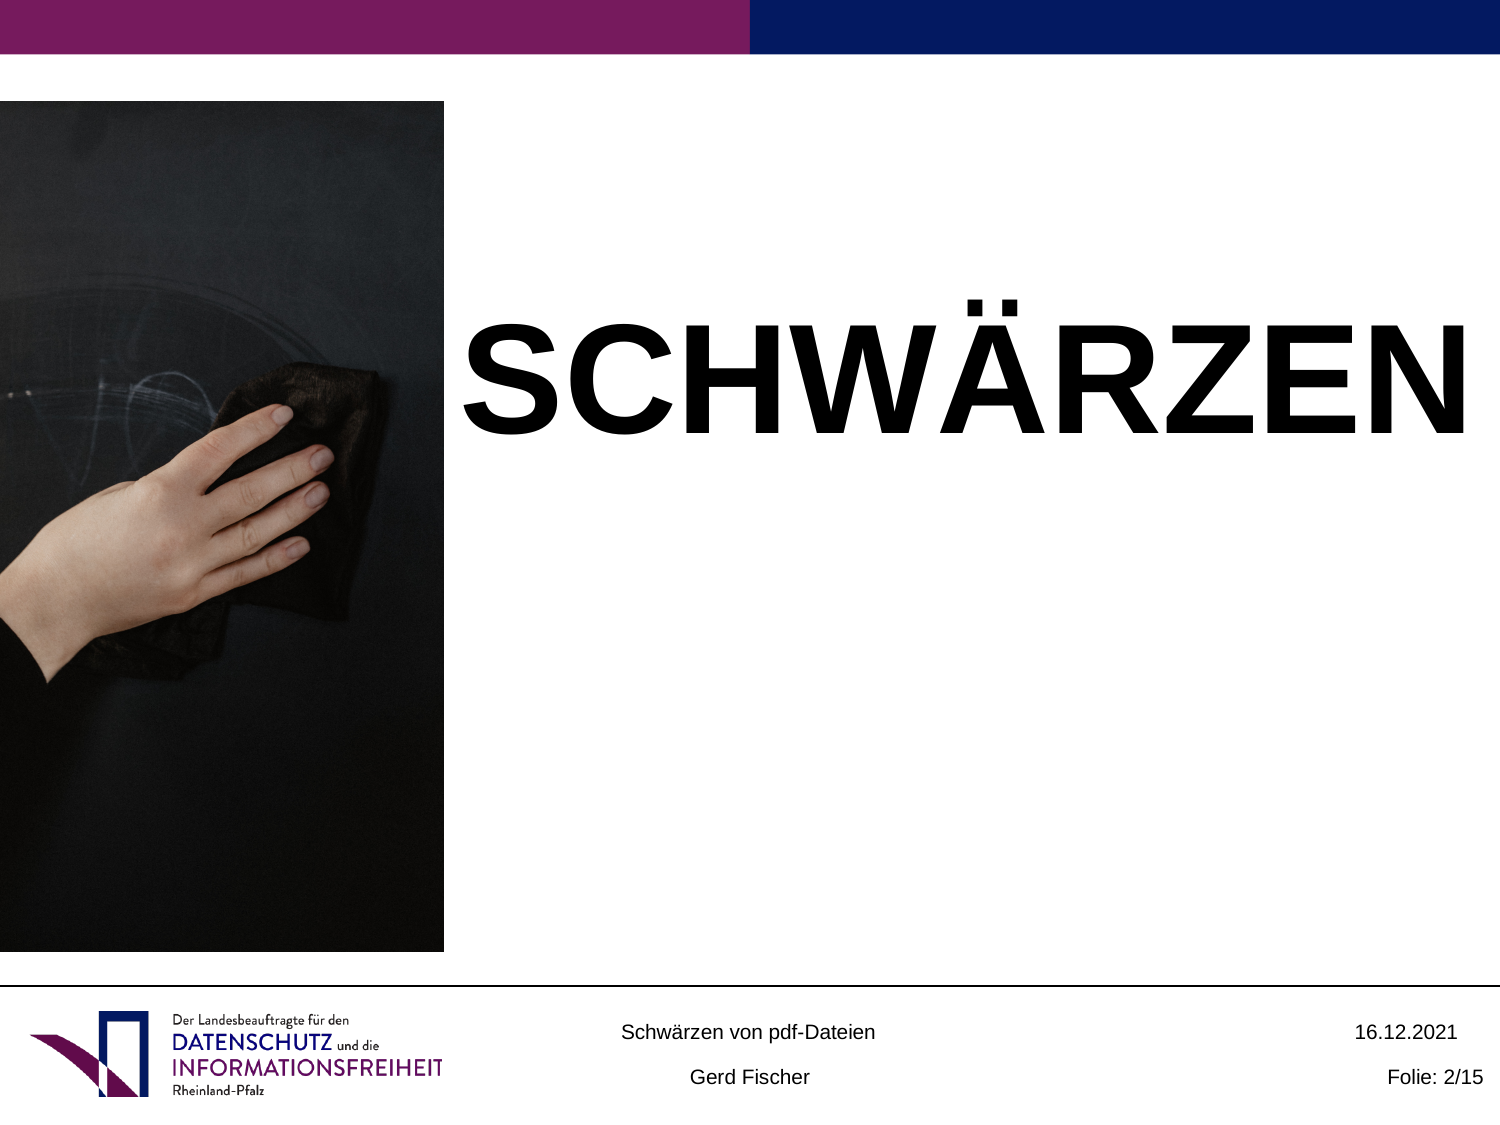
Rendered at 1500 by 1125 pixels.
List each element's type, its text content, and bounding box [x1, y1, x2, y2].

text_box SCHWÄRZEN [430, 82, 1491, 472]
picture [0, 101, 444, 952]
